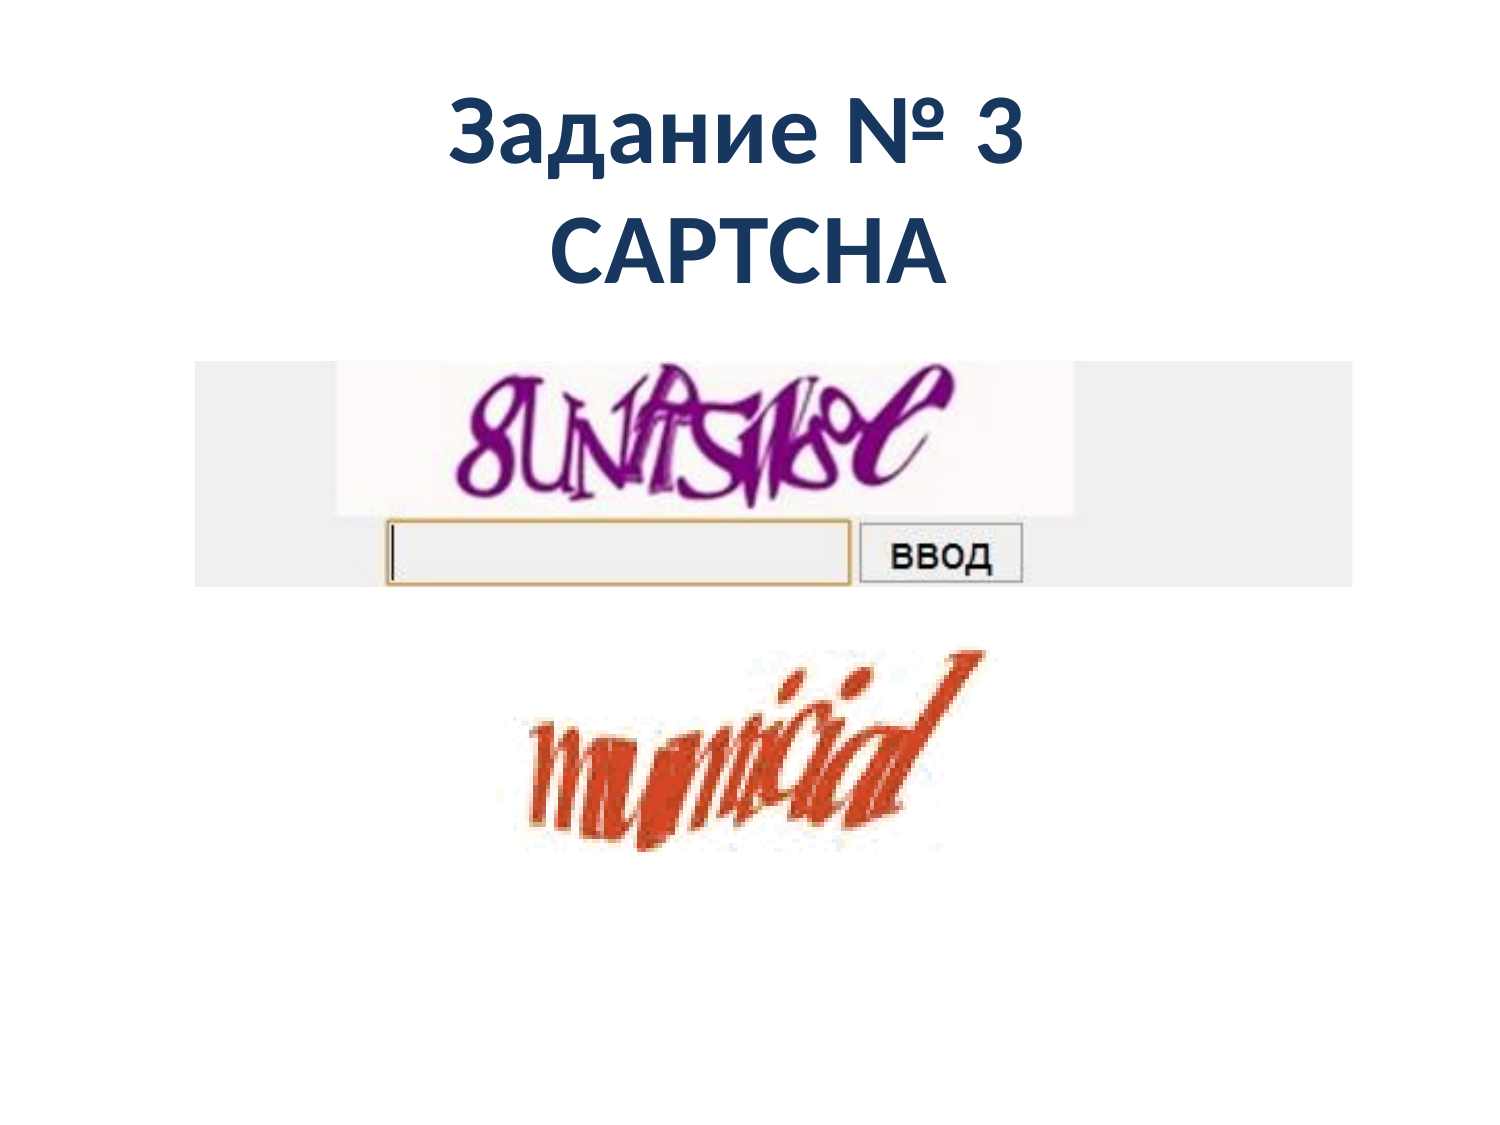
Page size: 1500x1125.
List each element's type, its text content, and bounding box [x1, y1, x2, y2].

picture [194, 361, 1353, 587]
picture [454, 597, 1022, 924]
text_box Задание № 3 CAPTCHA [433, 55, 1064, 311]
